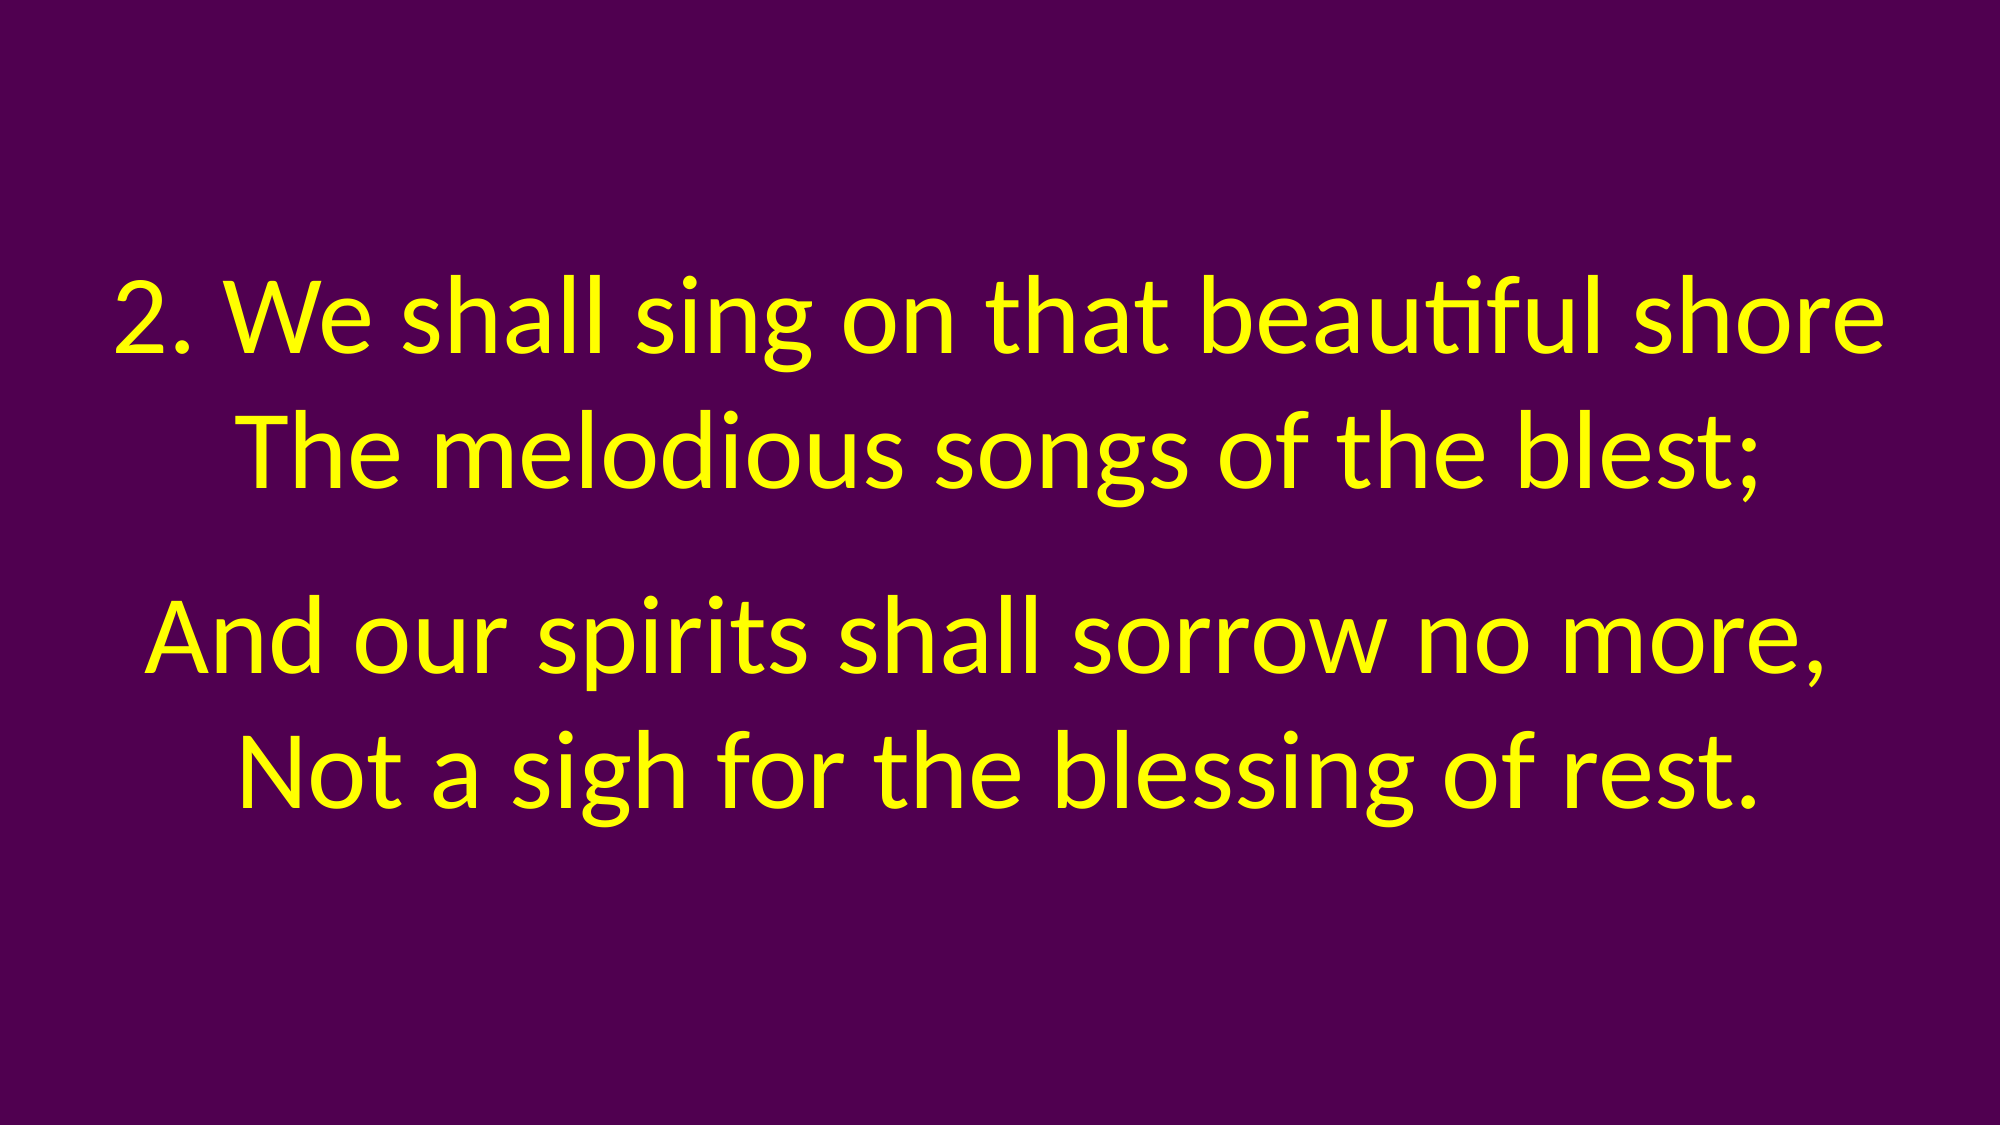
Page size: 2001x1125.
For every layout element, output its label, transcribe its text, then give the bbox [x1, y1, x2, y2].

text_box 2. We shall sing on that beautiful shore The melodious songs of the blest; And our spirits shall sorrow no more, Not a sigh for the blessing of rest. [0, 233, 2000, 839]
